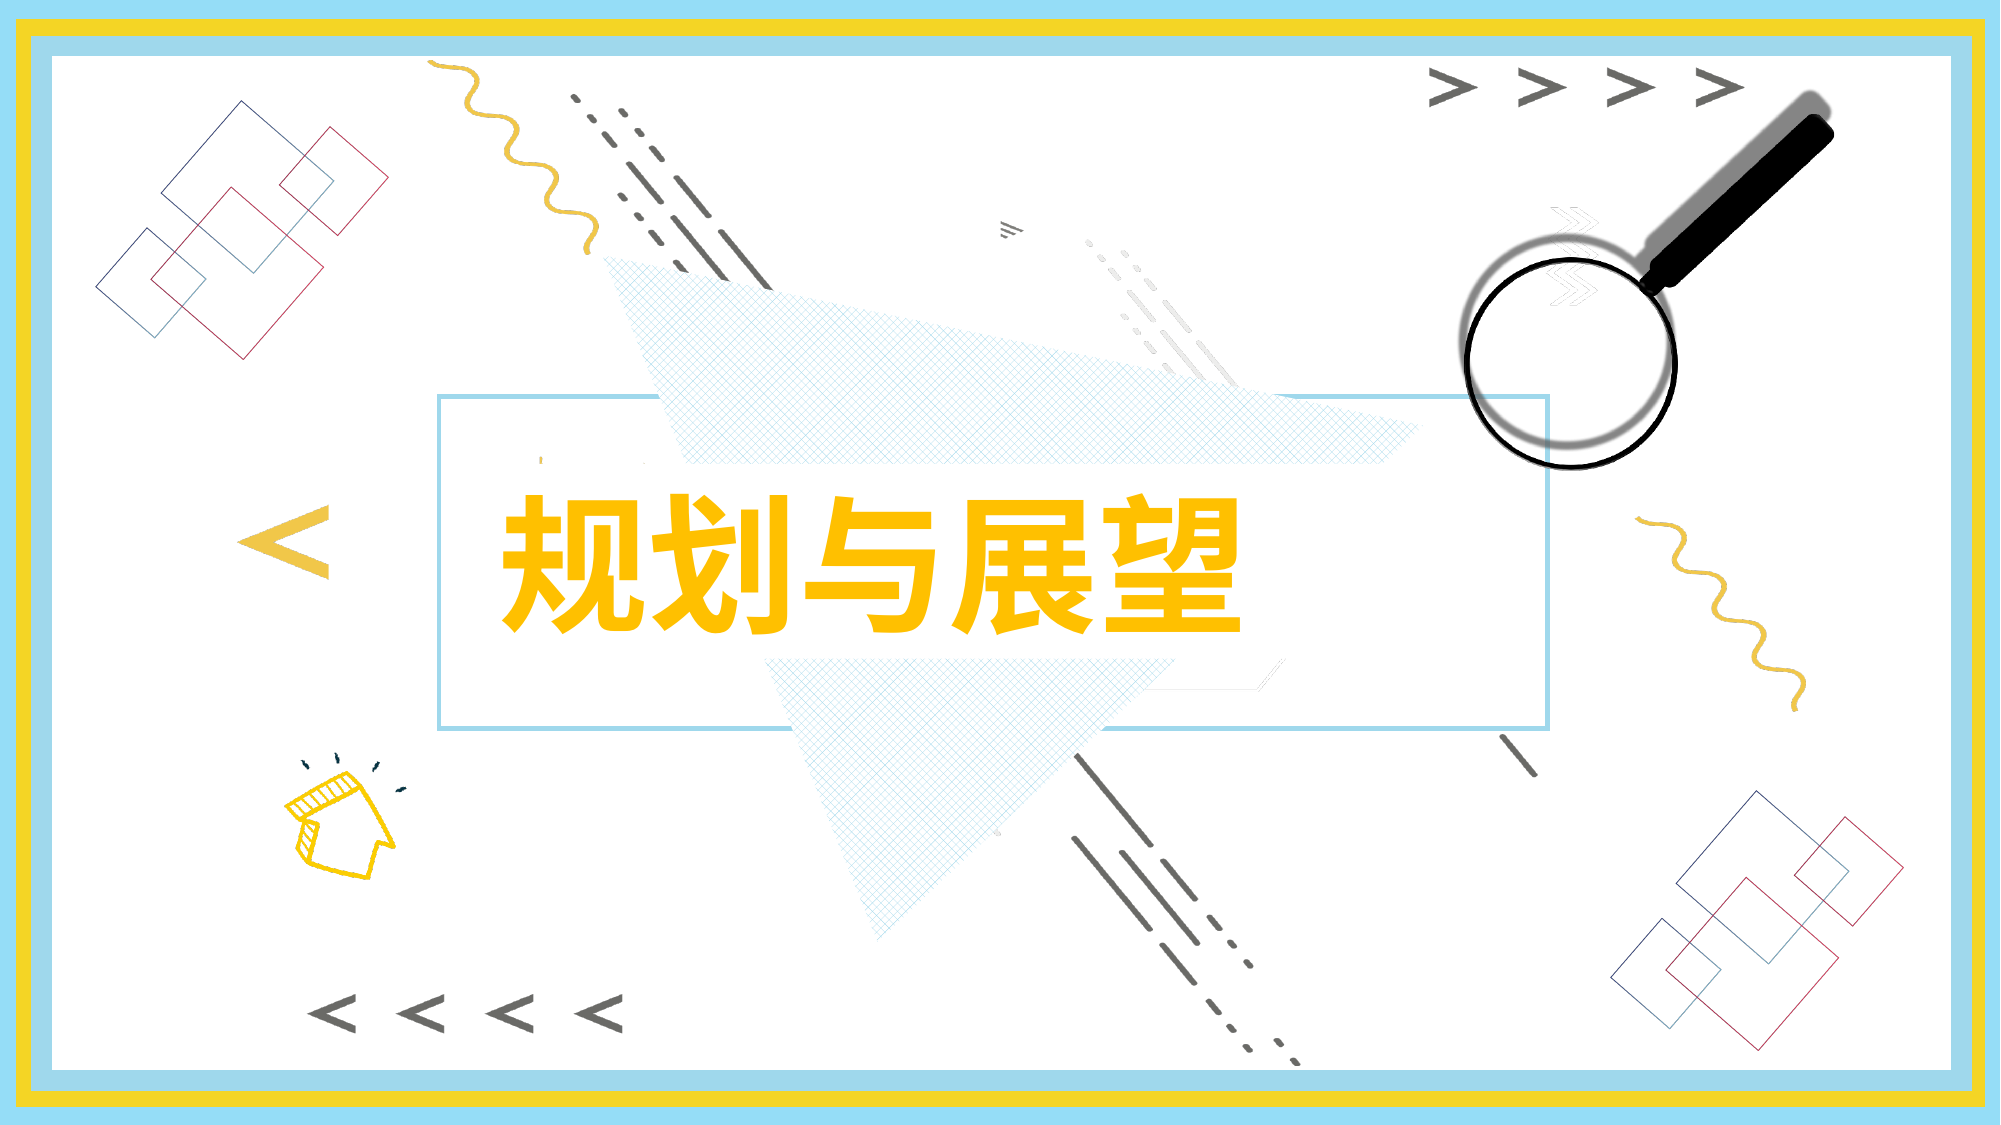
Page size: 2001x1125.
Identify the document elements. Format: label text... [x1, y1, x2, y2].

picture [95, 61, 1904, 1066]
text_box 规划与展望 [483, 463, 1505, 659]
